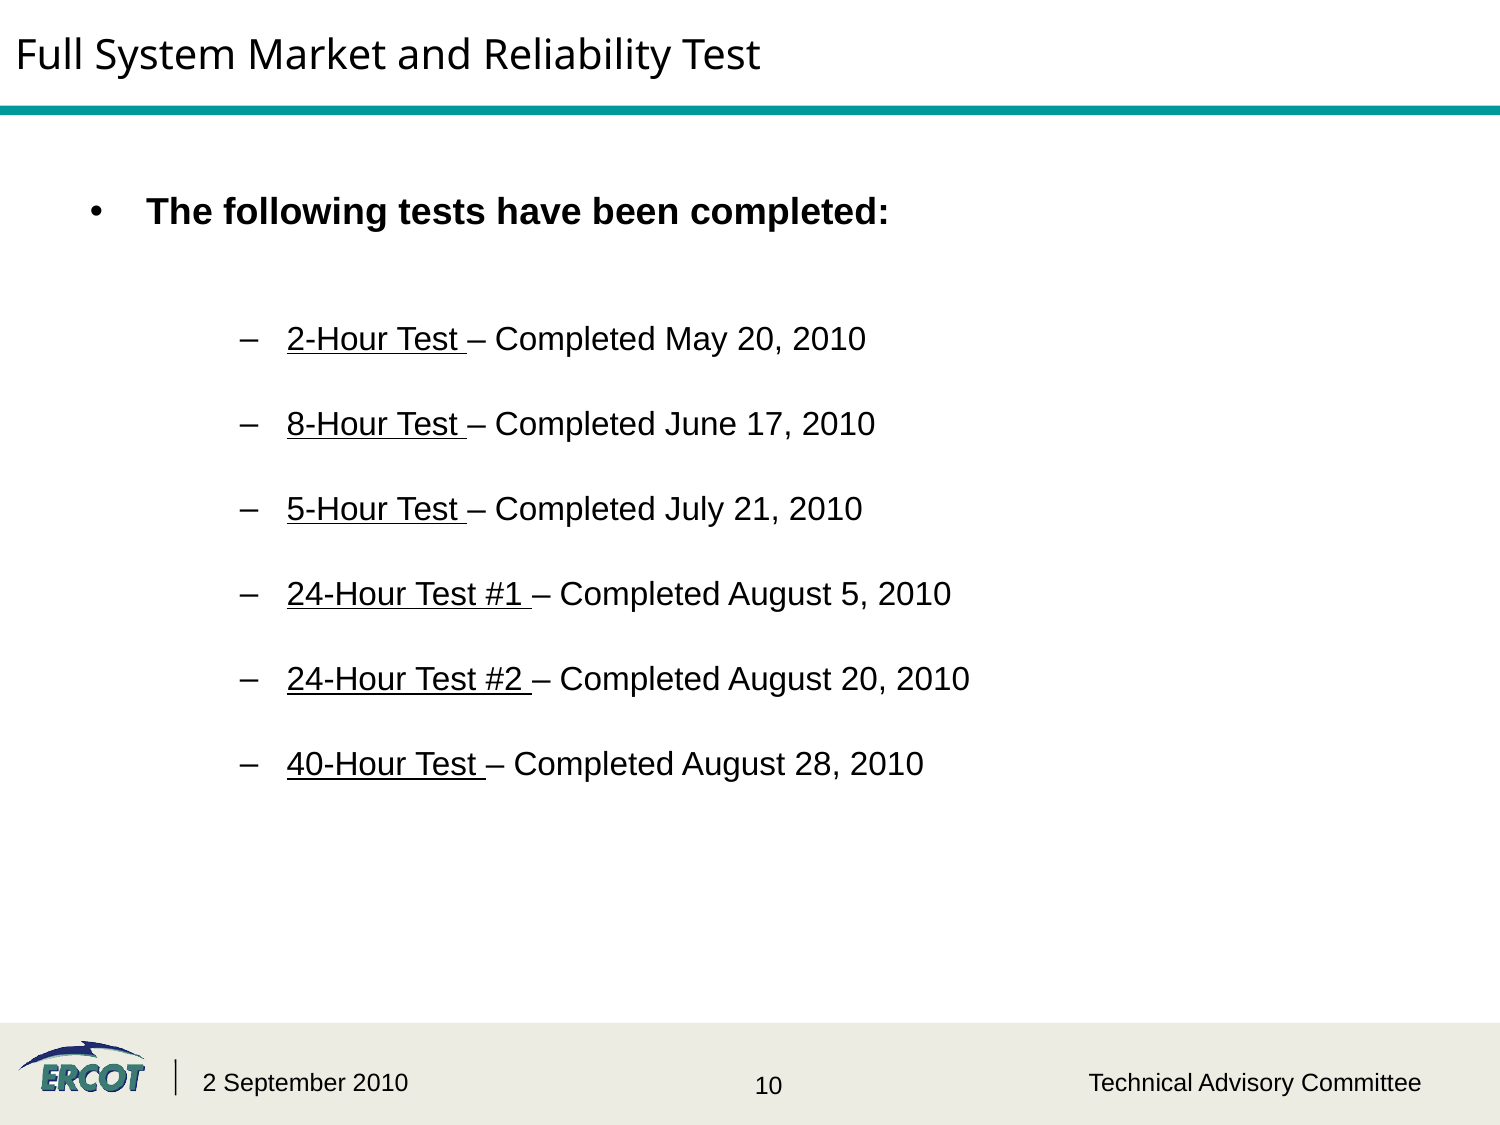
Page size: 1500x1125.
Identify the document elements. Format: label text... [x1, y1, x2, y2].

footer Technical Advisory Committee [962, 1059, 1438, 1125]
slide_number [187, 1059, 538, 1125]
text_box The following tests have been completed: 2-Hour Test – Completed May 20, 2010 8-Hour Test – Completed June 17, 2010 5-Hour Test – Completed July 21, 2010 24-Hour Test #1 – Completed August 5, 2010 24-Hour Test #2 – Completed August 20, 2010 40-Hour Test – Completed August 28, 2010 [74, 137, 1477, 1013]
picture [10, 1031, 151, 1111]
title Full System Market and Reliability Test [0, 0, 1500, 113]
